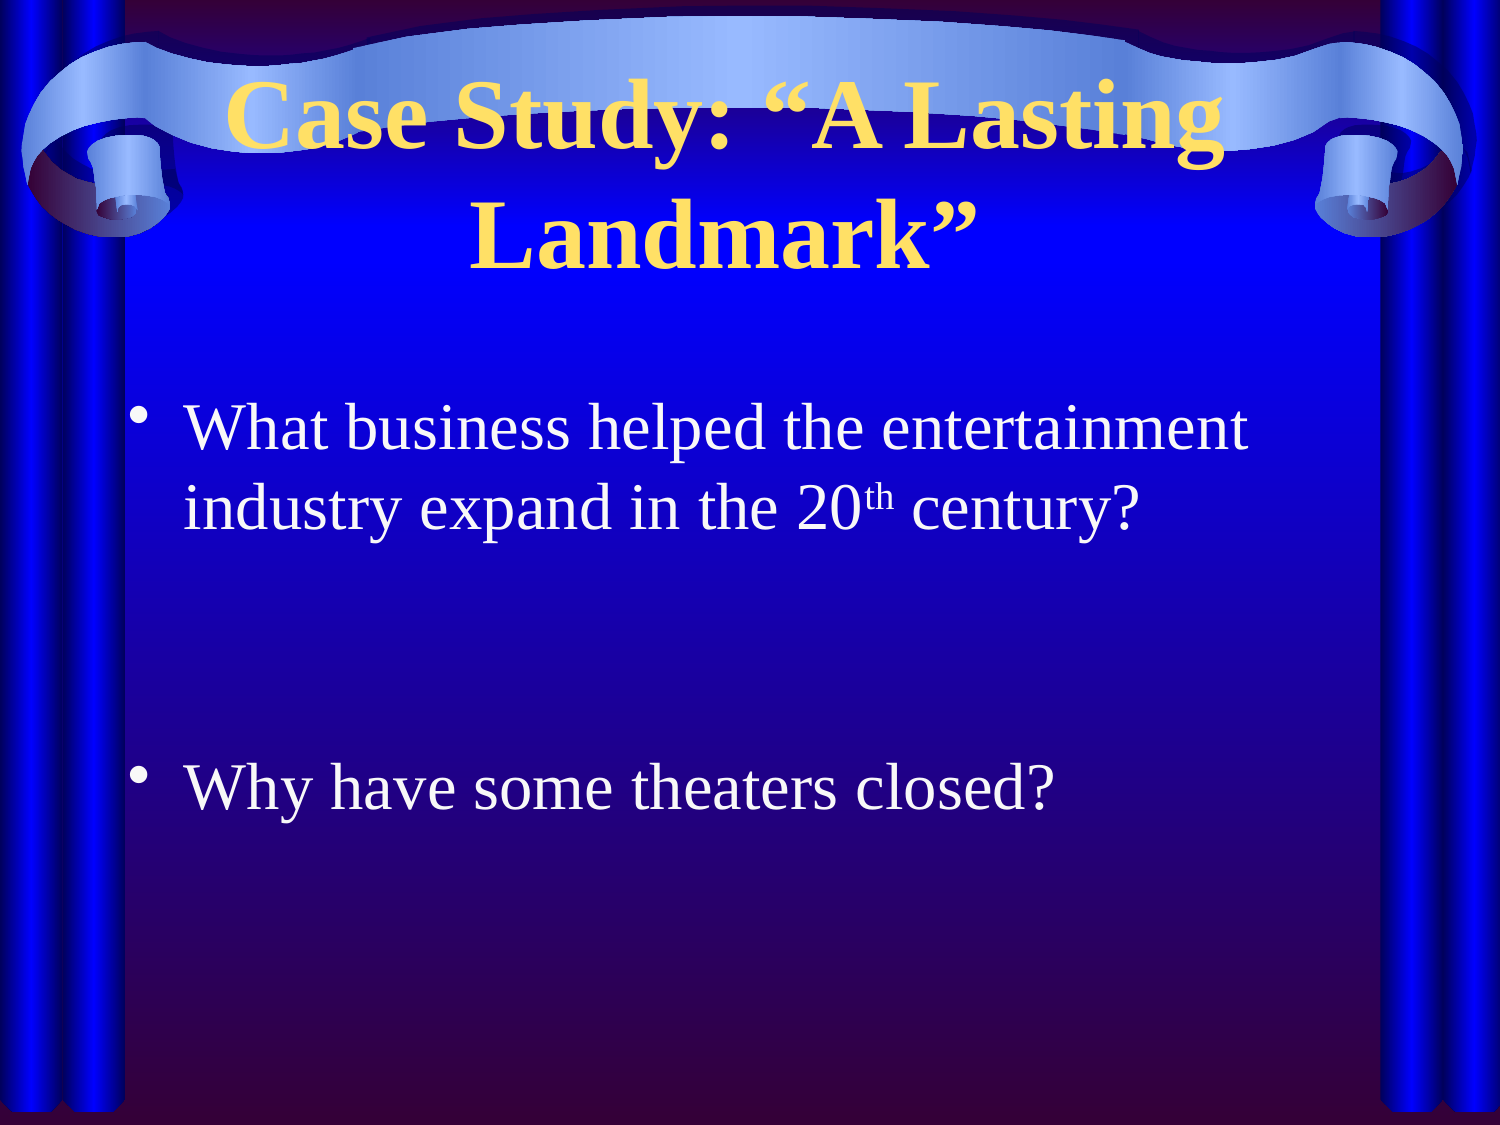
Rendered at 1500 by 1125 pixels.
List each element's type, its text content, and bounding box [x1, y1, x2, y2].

title Case Study: “A Lasting Landmark” [0, 149, 1451, 338]
list What business helped the entertainment industry expand in the 20th century? Why have some theaters closed? [112, 374, 1388, 1051]
